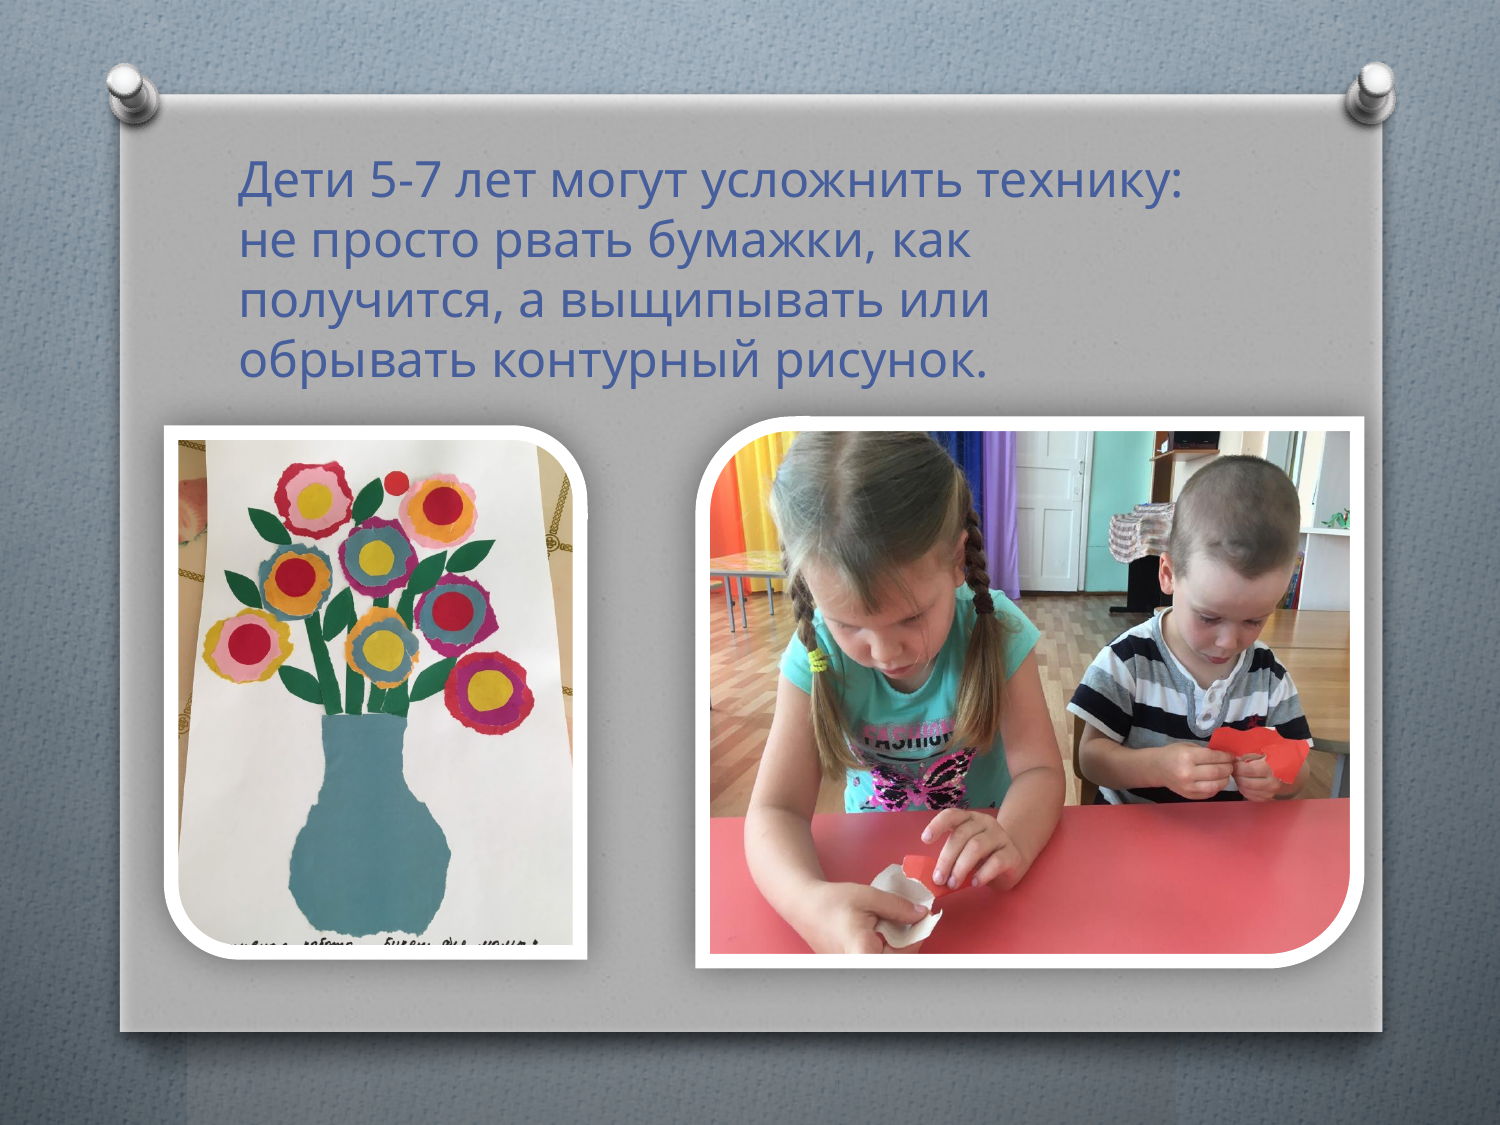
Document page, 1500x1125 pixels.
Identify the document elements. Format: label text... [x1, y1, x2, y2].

picture [702, 423, 1358, 962]
picture [115, 440, 636, 945]
picture [75, 29, 198, 153]
list Дети 5-7 лет могут усложнить технику: не просто рвать бумажки, как получится, а выщипывать или обрывать контурный рисунок. [223, 139, 1240, 731]
picture [1317, 35, 1439, 156]
